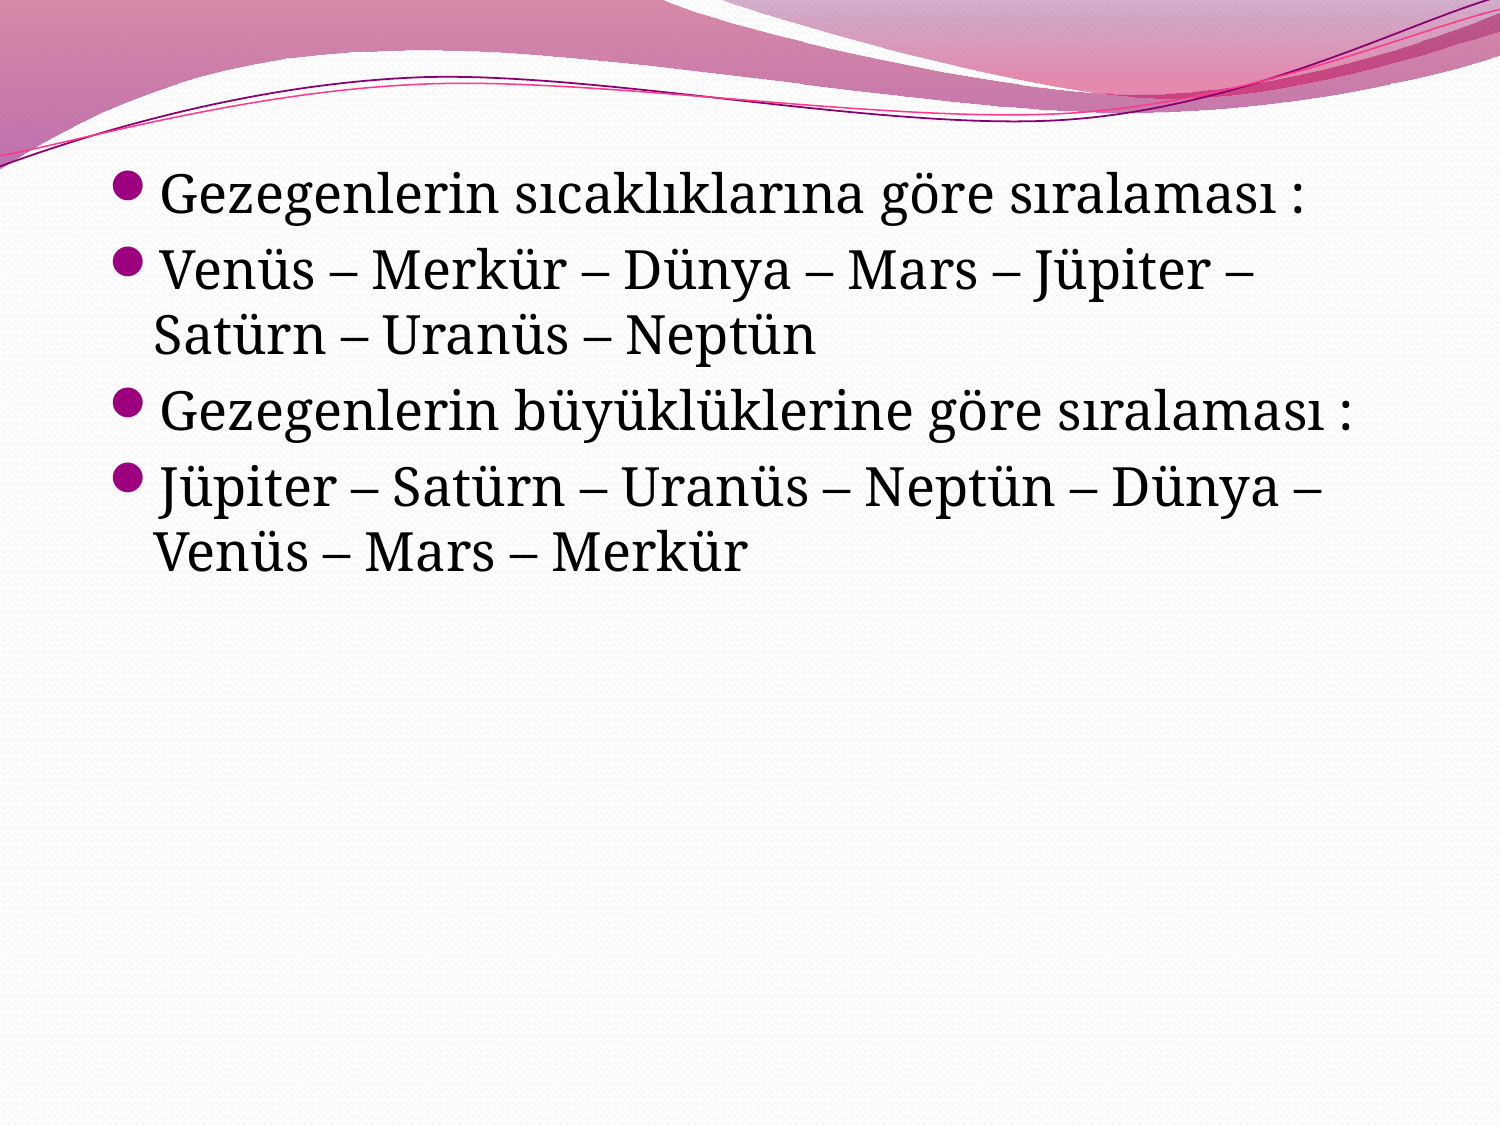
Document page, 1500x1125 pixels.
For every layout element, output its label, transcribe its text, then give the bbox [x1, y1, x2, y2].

list Gezegenlerin sıcaklıklarına göre sıralaması : Venüs – Merkür – Dünya – Mars – Jüpiter – Satürn – Uranüs – Neptün Gezegenlerin büyüklüklerine göre sıralaması : Jüpiter – Satürn – Uranüs – Neptün – Dünya – Venüs – Mars – Merkür [93, 152, 1444, 1090]
